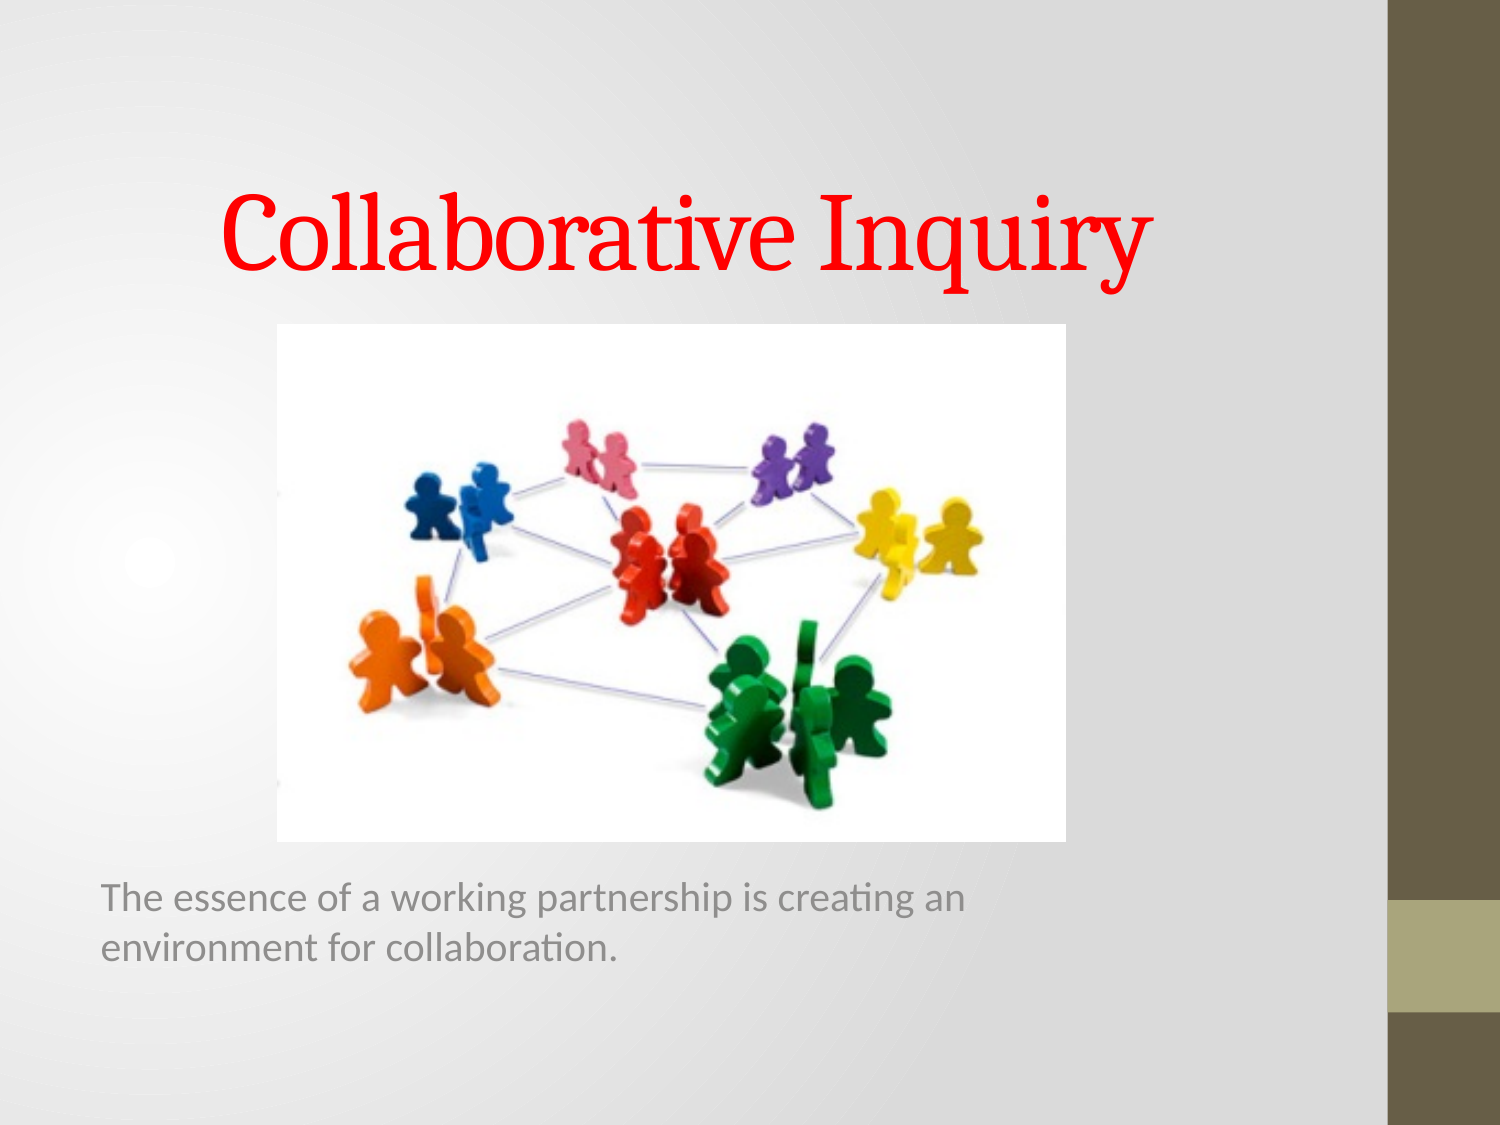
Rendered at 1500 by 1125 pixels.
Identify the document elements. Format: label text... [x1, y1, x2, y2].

title Collaborative Inquiry [50, 58, 1325, 300]
picture [277, 324, 1066, 843]
subtitle The essence of a working partnership is creating an environment for collaboration. [85, 862, 1146, 1038]
